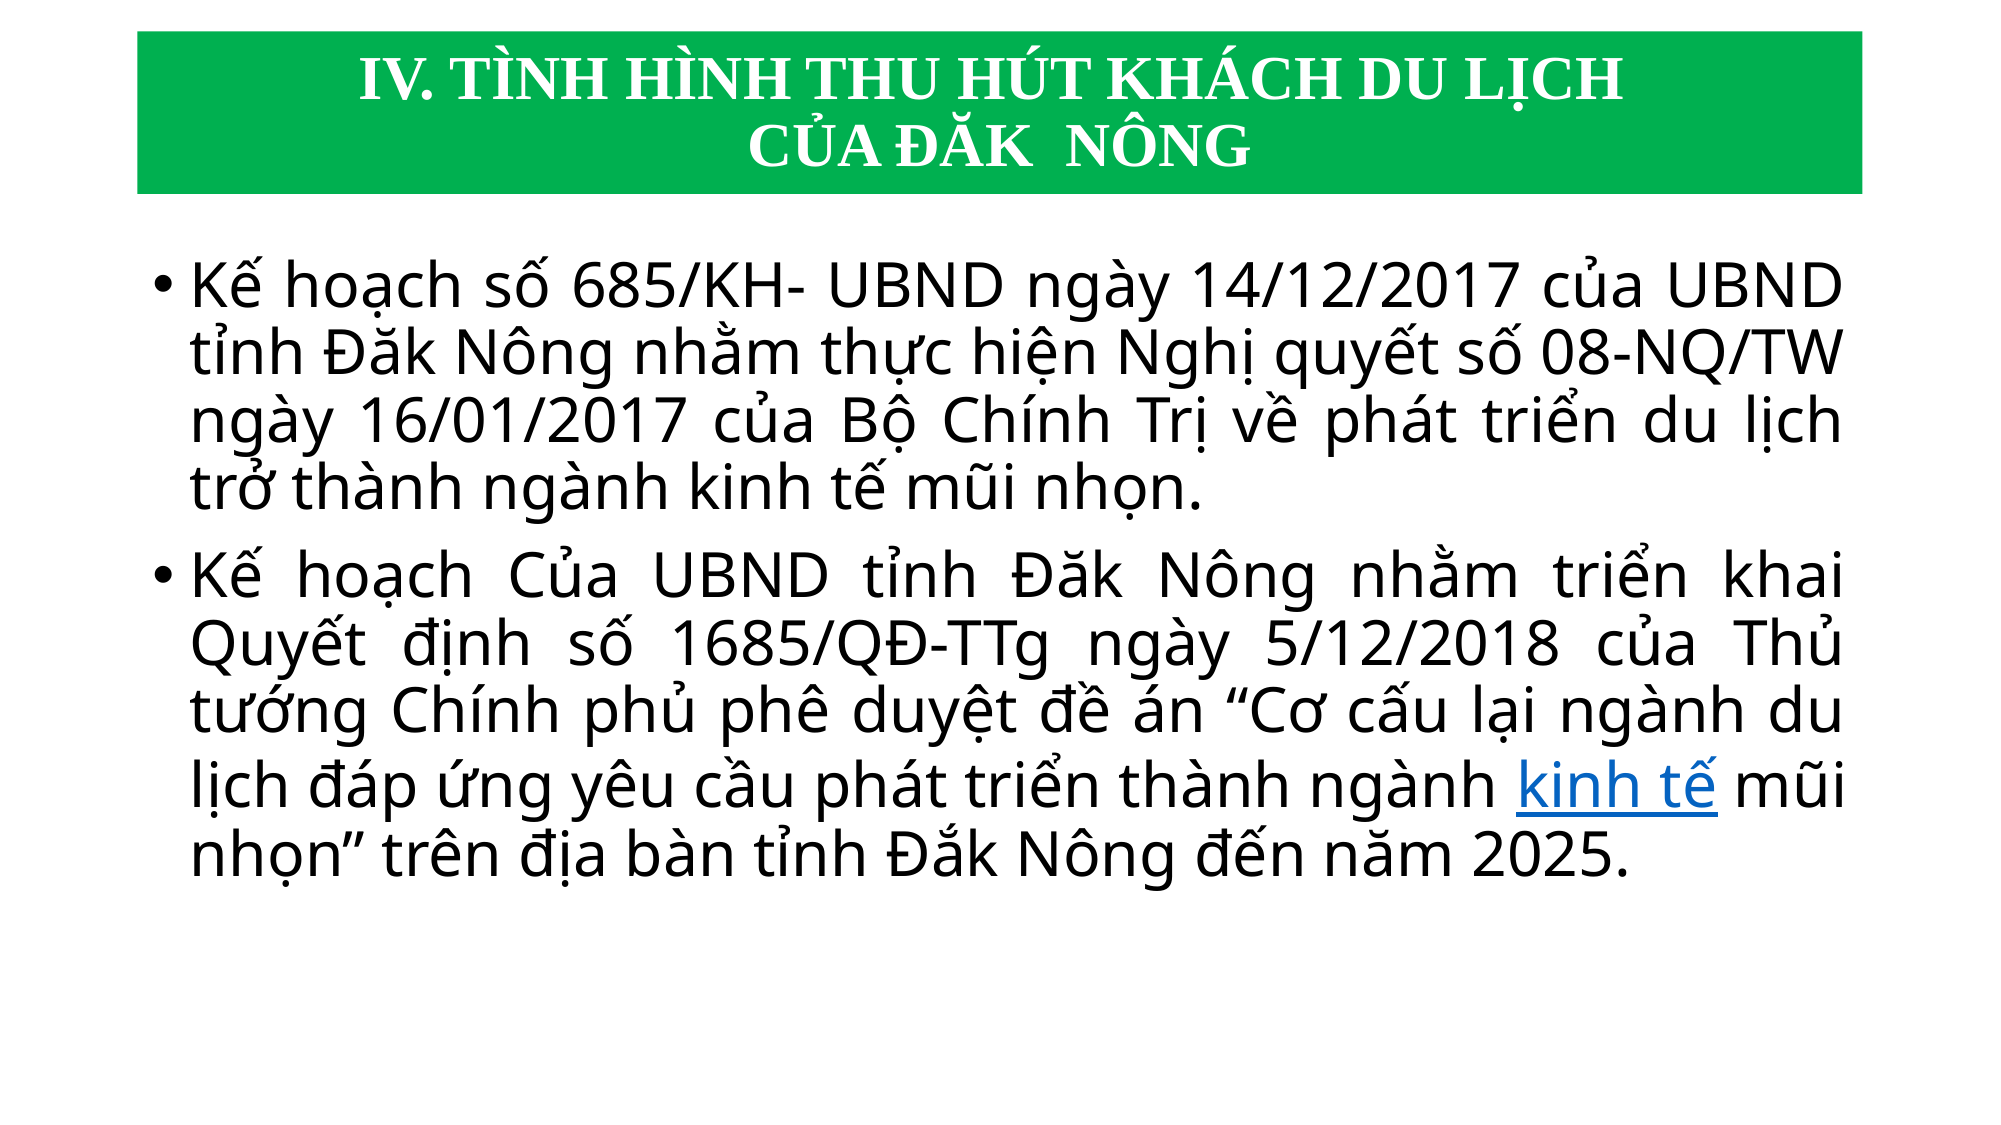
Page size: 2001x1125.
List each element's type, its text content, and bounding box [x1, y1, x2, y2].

list Kế hoạch số 685/KH- UBND ngày 14/12/2017 của UBND tỉnh Đăk Nông nhằm thực hiện Nghị quyết số 08-NQ/TW ngày 16/01/2017 của Bộ Chính Trị về phát triển du lịch trở thành ngành kinh tế mũi nhọn. Kế hoạch Của UBND tỉnh Đăk Nông nhằm triển khai Quyết định số 1685/QĐ-TTg ngày 5/12/2018 của Thủ tướng Chính phủ phê duyệt đề án “Cơ cấu lại ngành du lịch đáp ứng yêu cầu phát triển thành ngành kinh tế mũi nhọn” trên địa bàn tỉnh Đắk Nông đến năm 2025. [137, 245, 1863, 1014]
title IV. TÌNH HÌNH THU HÚT KHÁCH DU LỊCH CỦA ĐĂK NÔNG [137, 31, 1863, 194]
